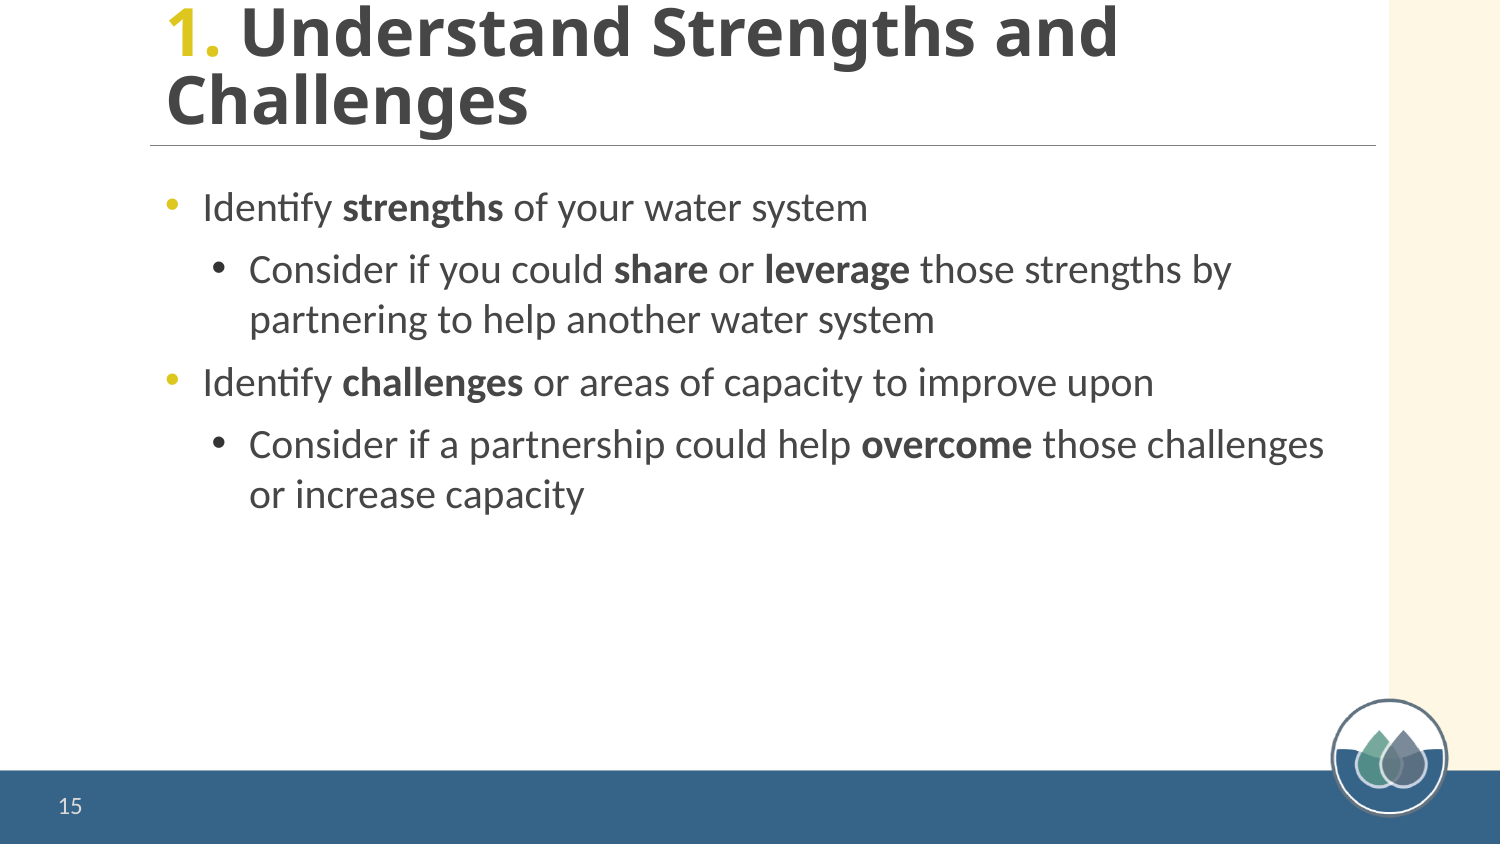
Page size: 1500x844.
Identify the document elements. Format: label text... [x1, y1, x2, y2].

title 1. Understand Strengths and Challenges [150, 21, 1373, 146]
list Identify strengths of your water system Consider if you could share or leverage those strengths by partnering to help another water system Identify challenges or areas of capacity to improve upon Consider if a partnership could help overcome those challenges or increase capacity [150, 171, 1373, 760]
slide_number 15 [16, 782, 124, 828]
picture [0, 0, 1500, 844]
